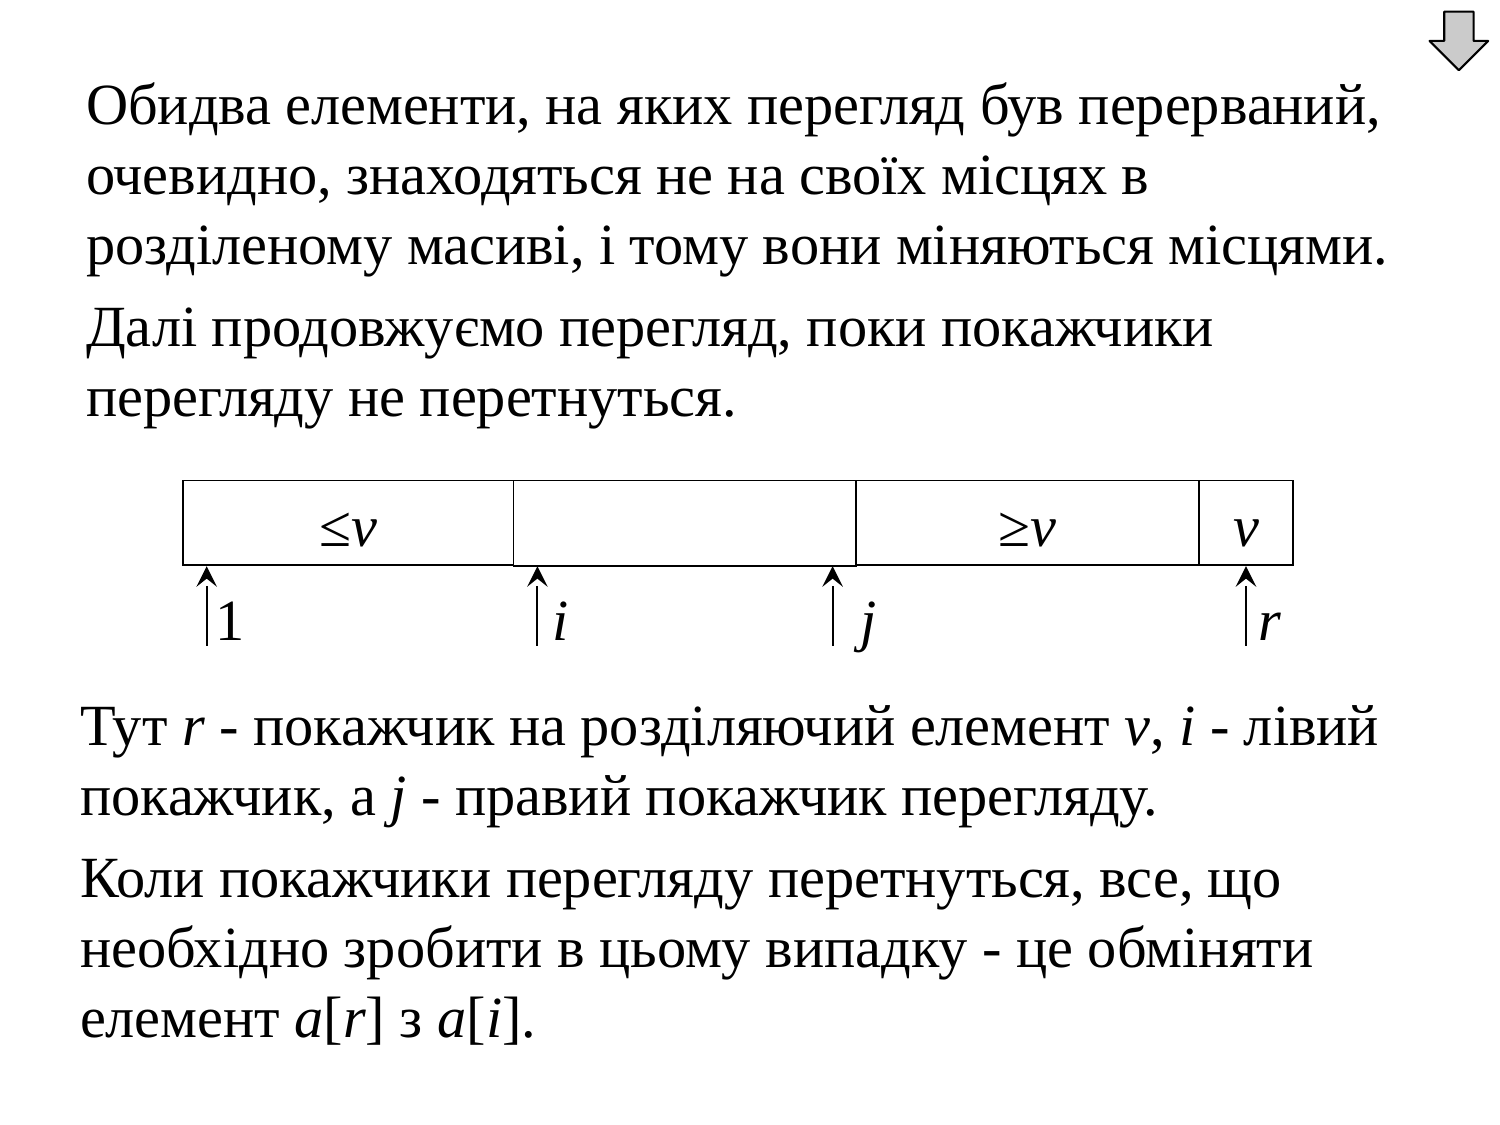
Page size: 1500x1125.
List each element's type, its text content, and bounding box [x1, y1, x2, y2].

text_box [182, 480, 1318, 661]
list Обидва елементи, на яких перегляд був перерваний, очевидно, знаходяться не на своїх місцях в розділеному масиві, і тому вони міняються місцями. Далі продовжуємо перегляд, поки покажчики перегляду не перетнуться. [0, 58, 1500, 469]
text_box Тут r - покажчик на розділяючий елемент v, i - лівий покажчик, а j - правий покажчик перегляду. Коли покажчики перегляду перетнуться, все, що необхідно зробити в цьому випадку - це обміняти елемент а[r] з а[i]. [0, 679, 1494, 1073]
text_box [1429, 11, 1489, 71]
